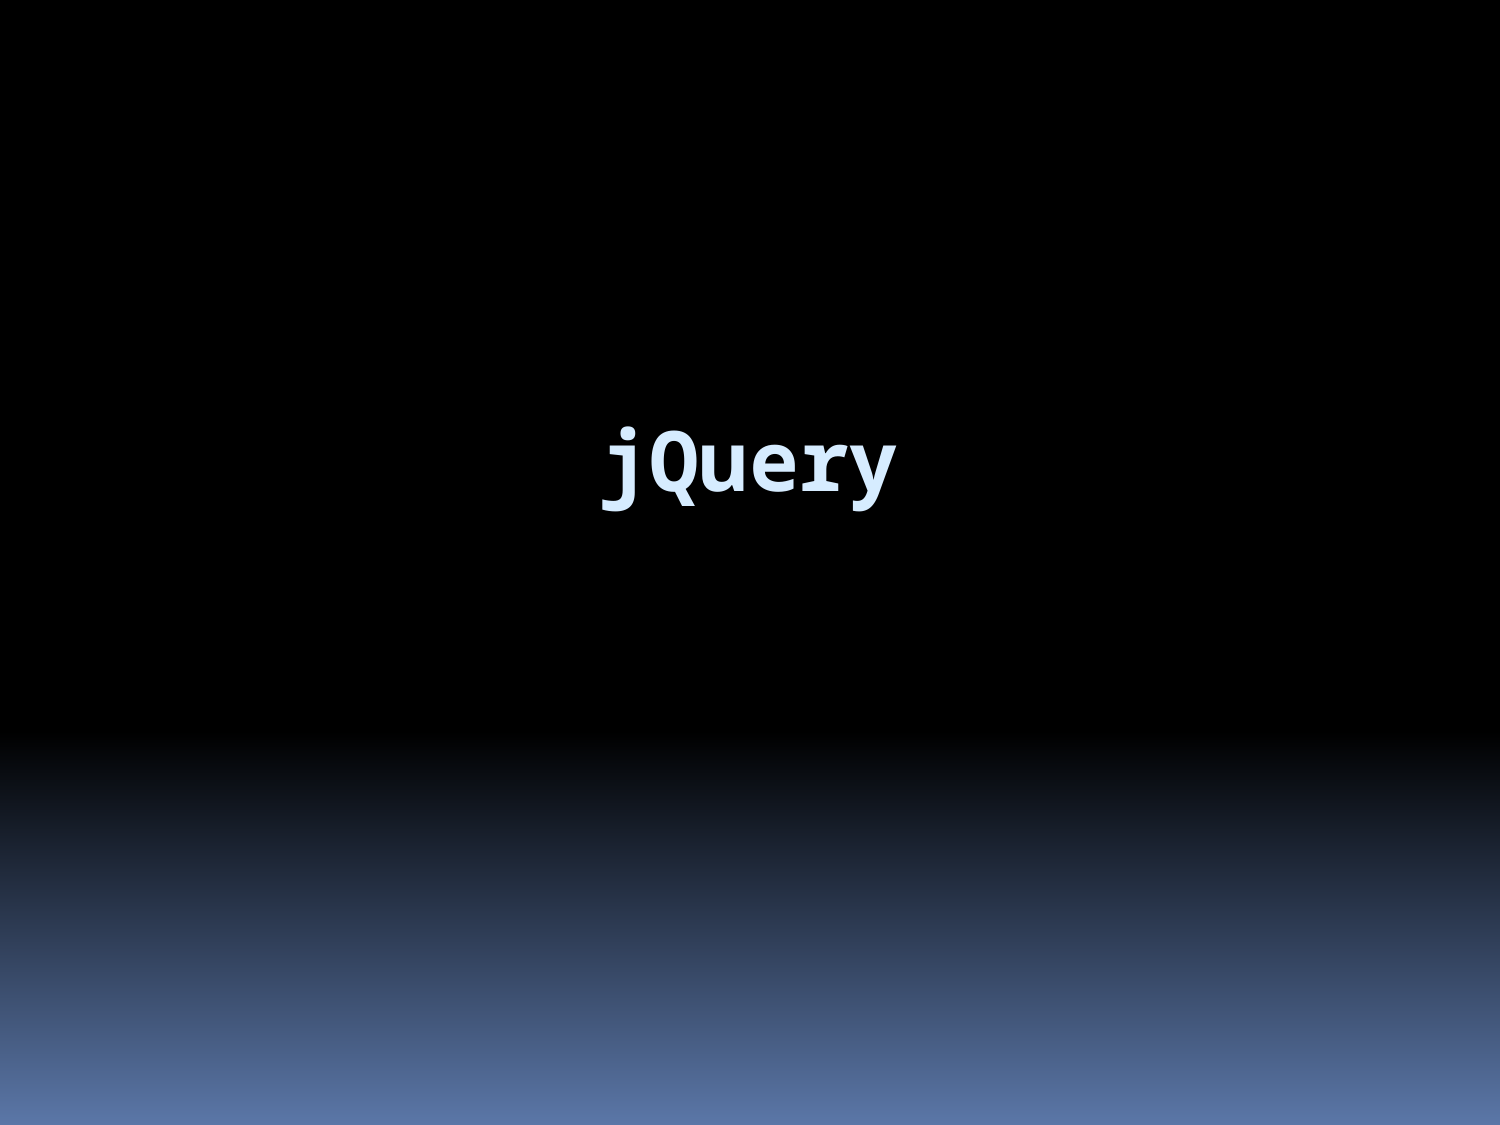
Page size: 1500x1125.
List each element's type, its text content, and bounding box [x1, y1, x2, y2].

title jQuery [112, 400, 1388, 725]
